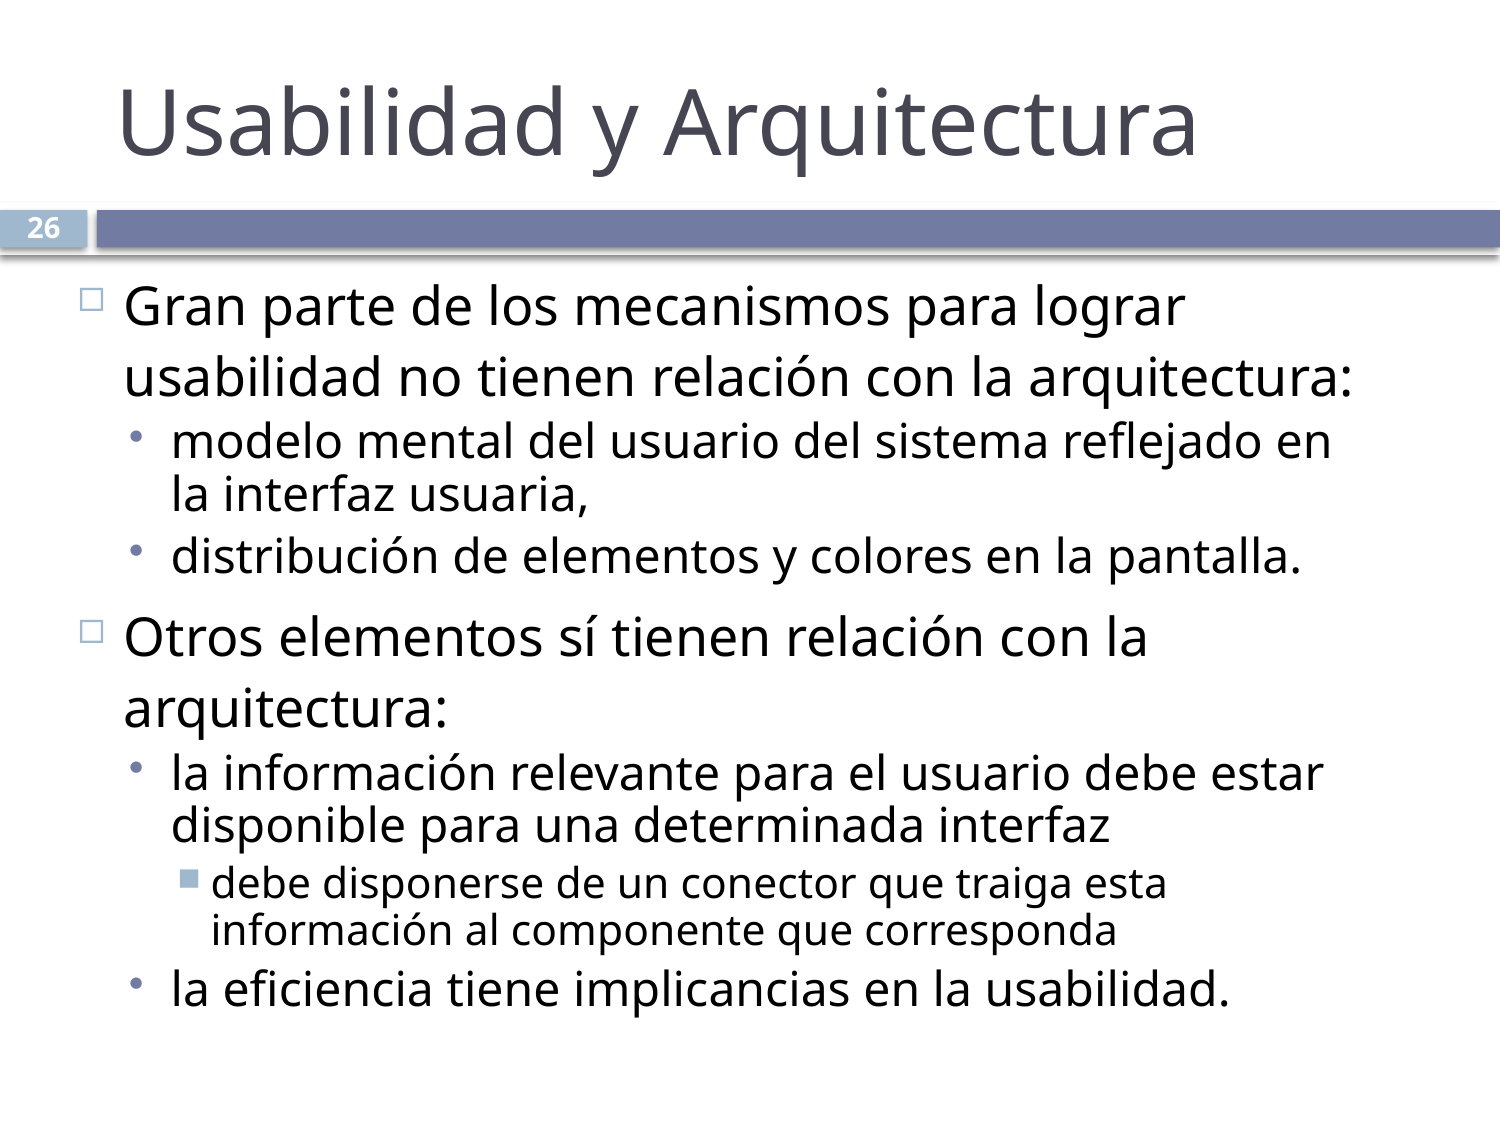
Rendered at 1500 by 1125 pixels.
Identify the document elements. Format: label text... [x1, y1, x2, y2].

slide_number 26 [0, 208, 88, 249]
list Gran parte de los mecanismos para lograr usabilidad no tienen relación con la arquitectura: modelo mental del usuario del sistema reflejado en la interfaz usuaria, distribución de elementos y colores en la pantalla. Otros elementos sí tienen relación con la arquitectura: la información relevante para el usuario debe estar disponible para una determinada interfaz debe disponerse de un conector que traiga esta información al componente que corresponda la eficiencia tiene implicancias en la usabilidad. [62, 257, 1388, 1043]
title Usabilidad y Arquitectura [100, 37, 1438, 200]
